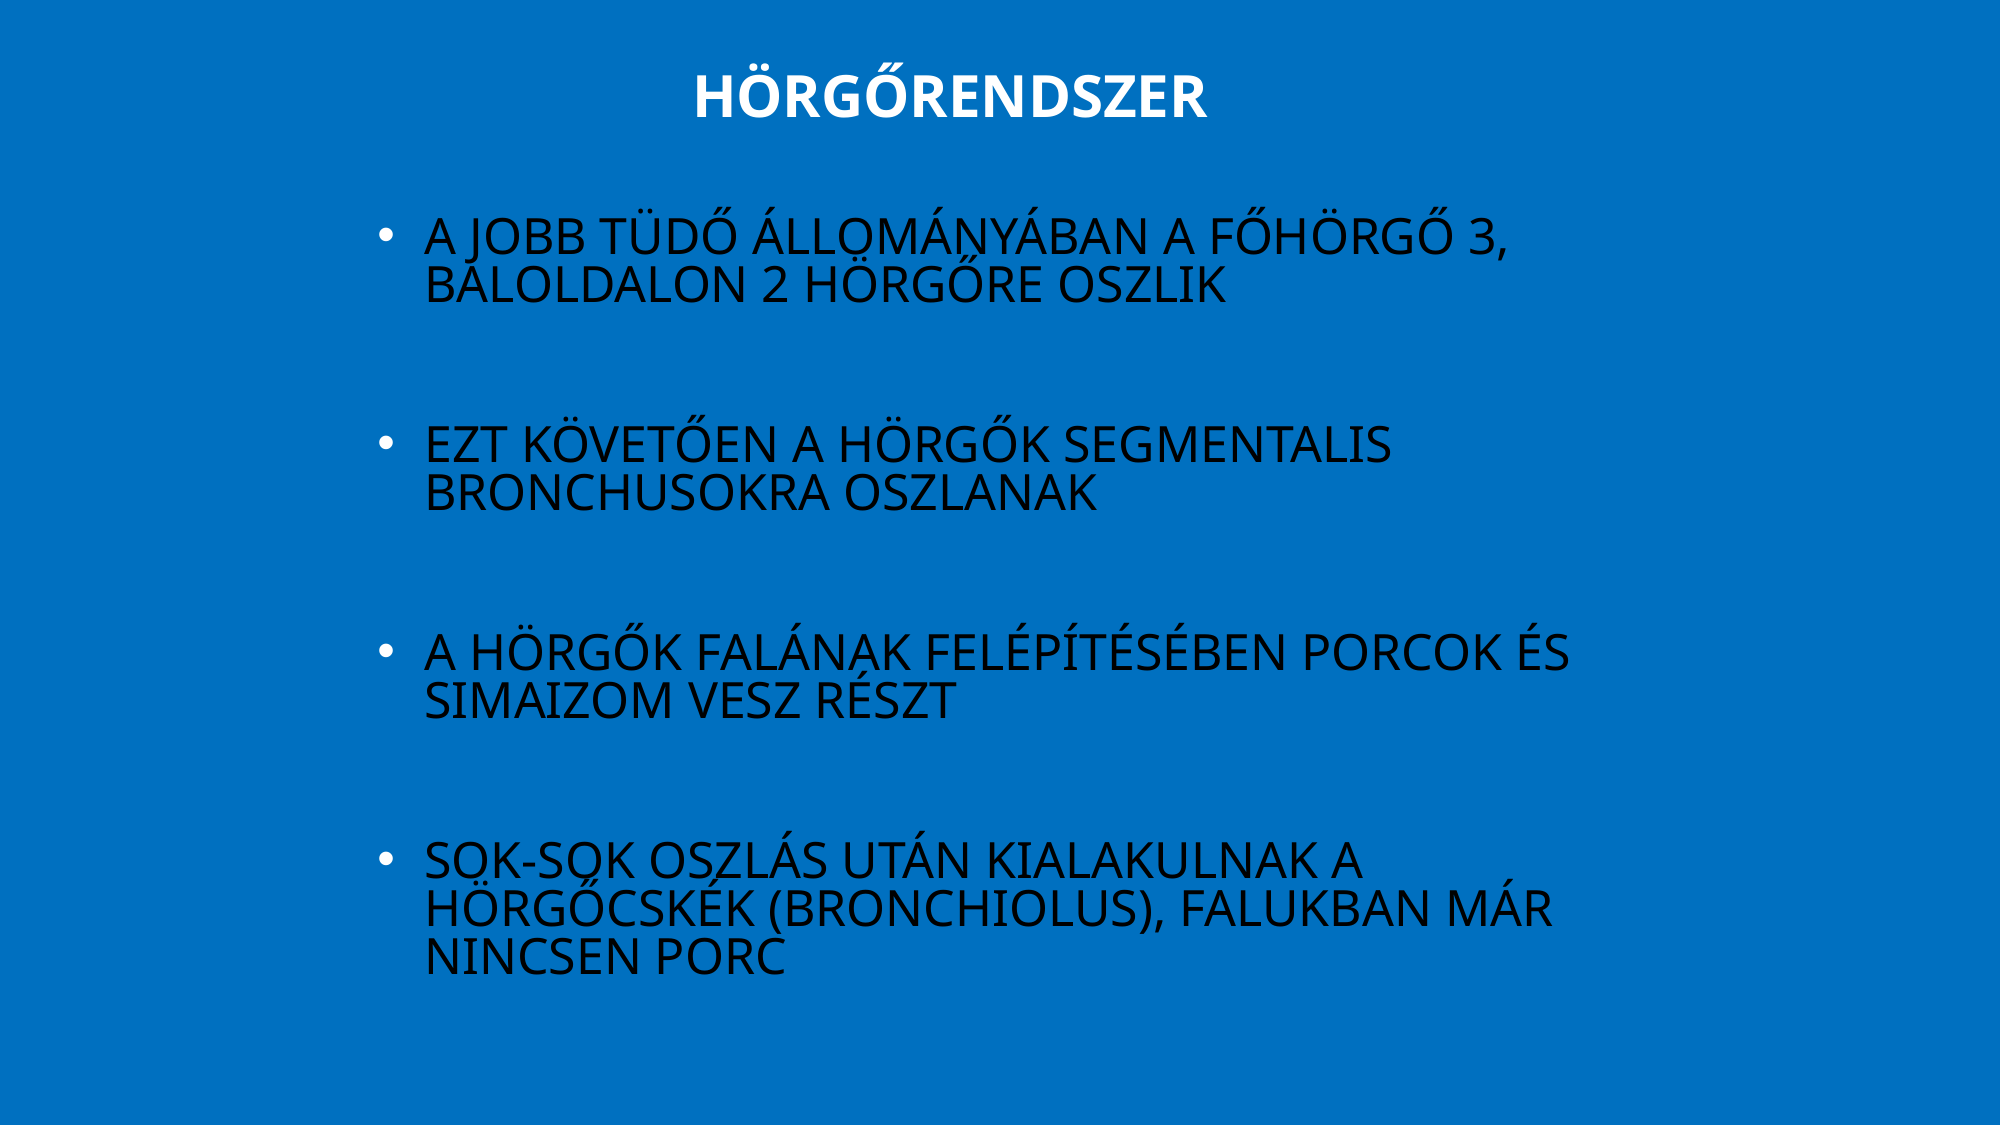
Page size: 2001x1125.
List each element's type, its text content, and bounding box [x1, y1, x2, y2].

list a jobb tüdő állományában a főhörgő 3, baloldalon 2 hörgőre oszlik ezt követően a hörgők segmentalis bronchusokra oszlanak a hörgők falának felépítésében porcok és simaizom vesz részt sok-sok oszlás után kialakulnak a hörgőcskék (bronchiolus), falukban már nincsen porc [287, 224, 1713, 975]
title Hörgőrendszer [312, 37, 1588, 150]
